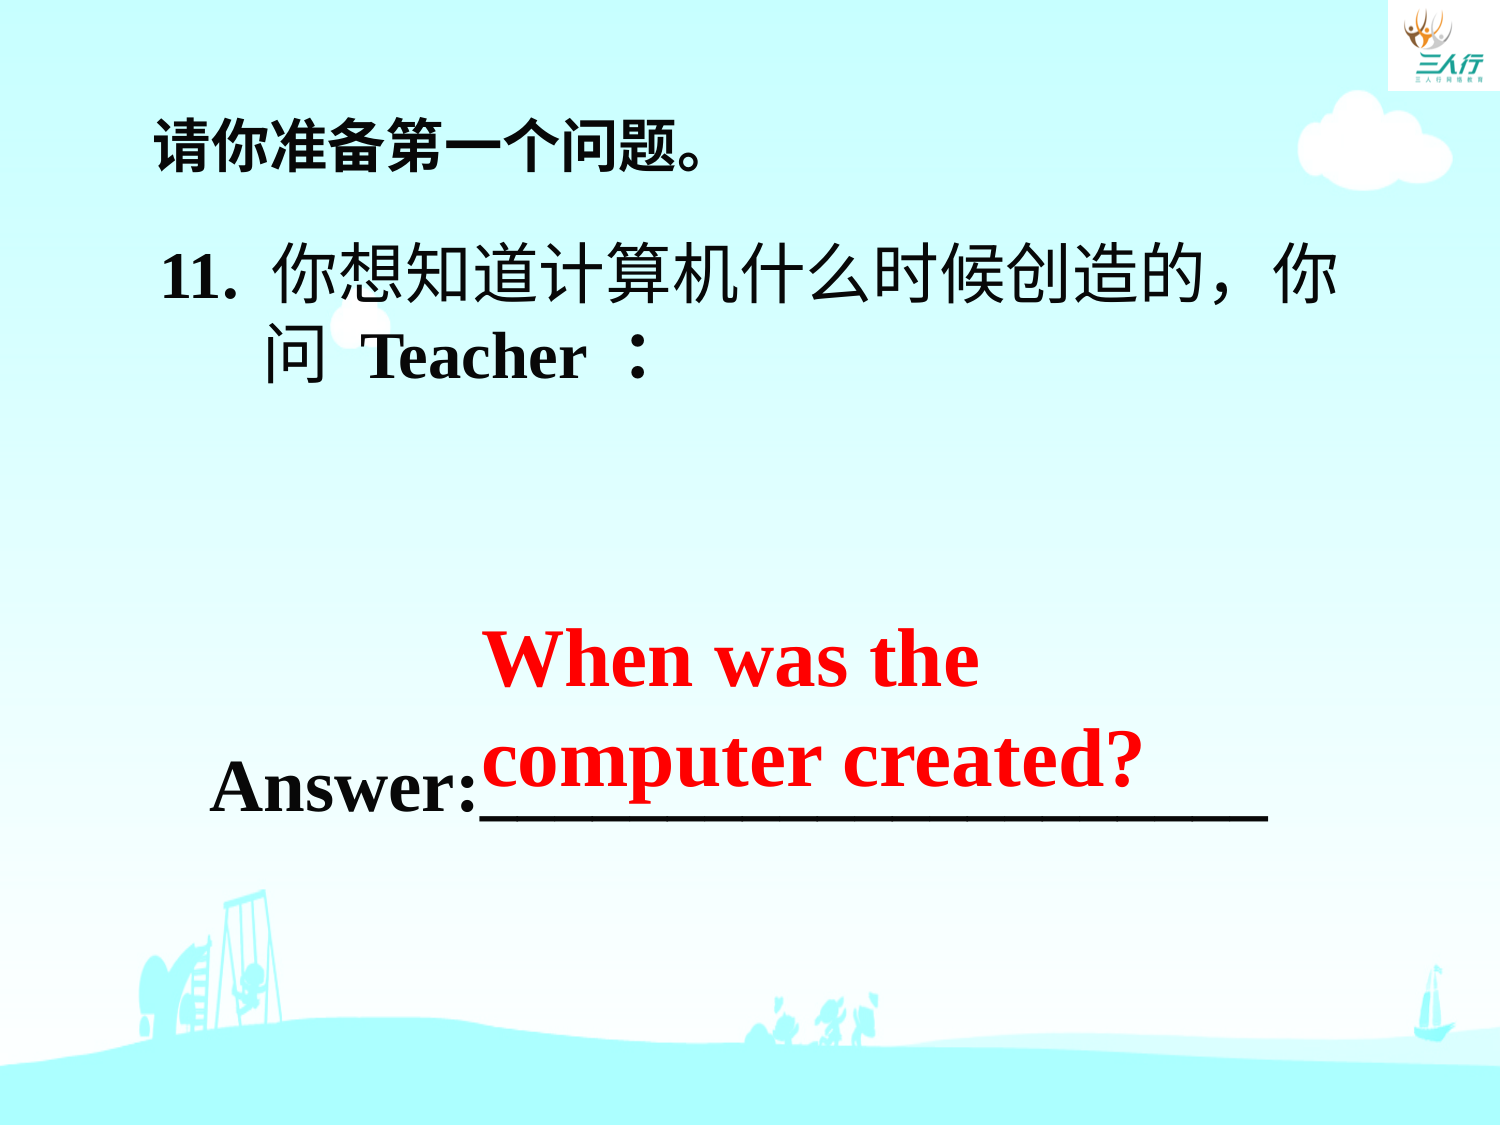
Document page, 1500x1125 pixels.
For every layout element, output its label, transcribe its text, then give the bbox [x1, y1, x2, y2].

text_box 请你准备第一个问题。 [64, 101, 833, 187]
text_box Answer:_____________________ [194, 729, 1294, 834]
text_box When was the computer created? [466, 595, 1306, 811]
text_box 11. 你想知道计算机什么时候创造的，你问 Teacher ： [159, 231, 1400, 398]
picture [1387, 0, 1500, 91]
